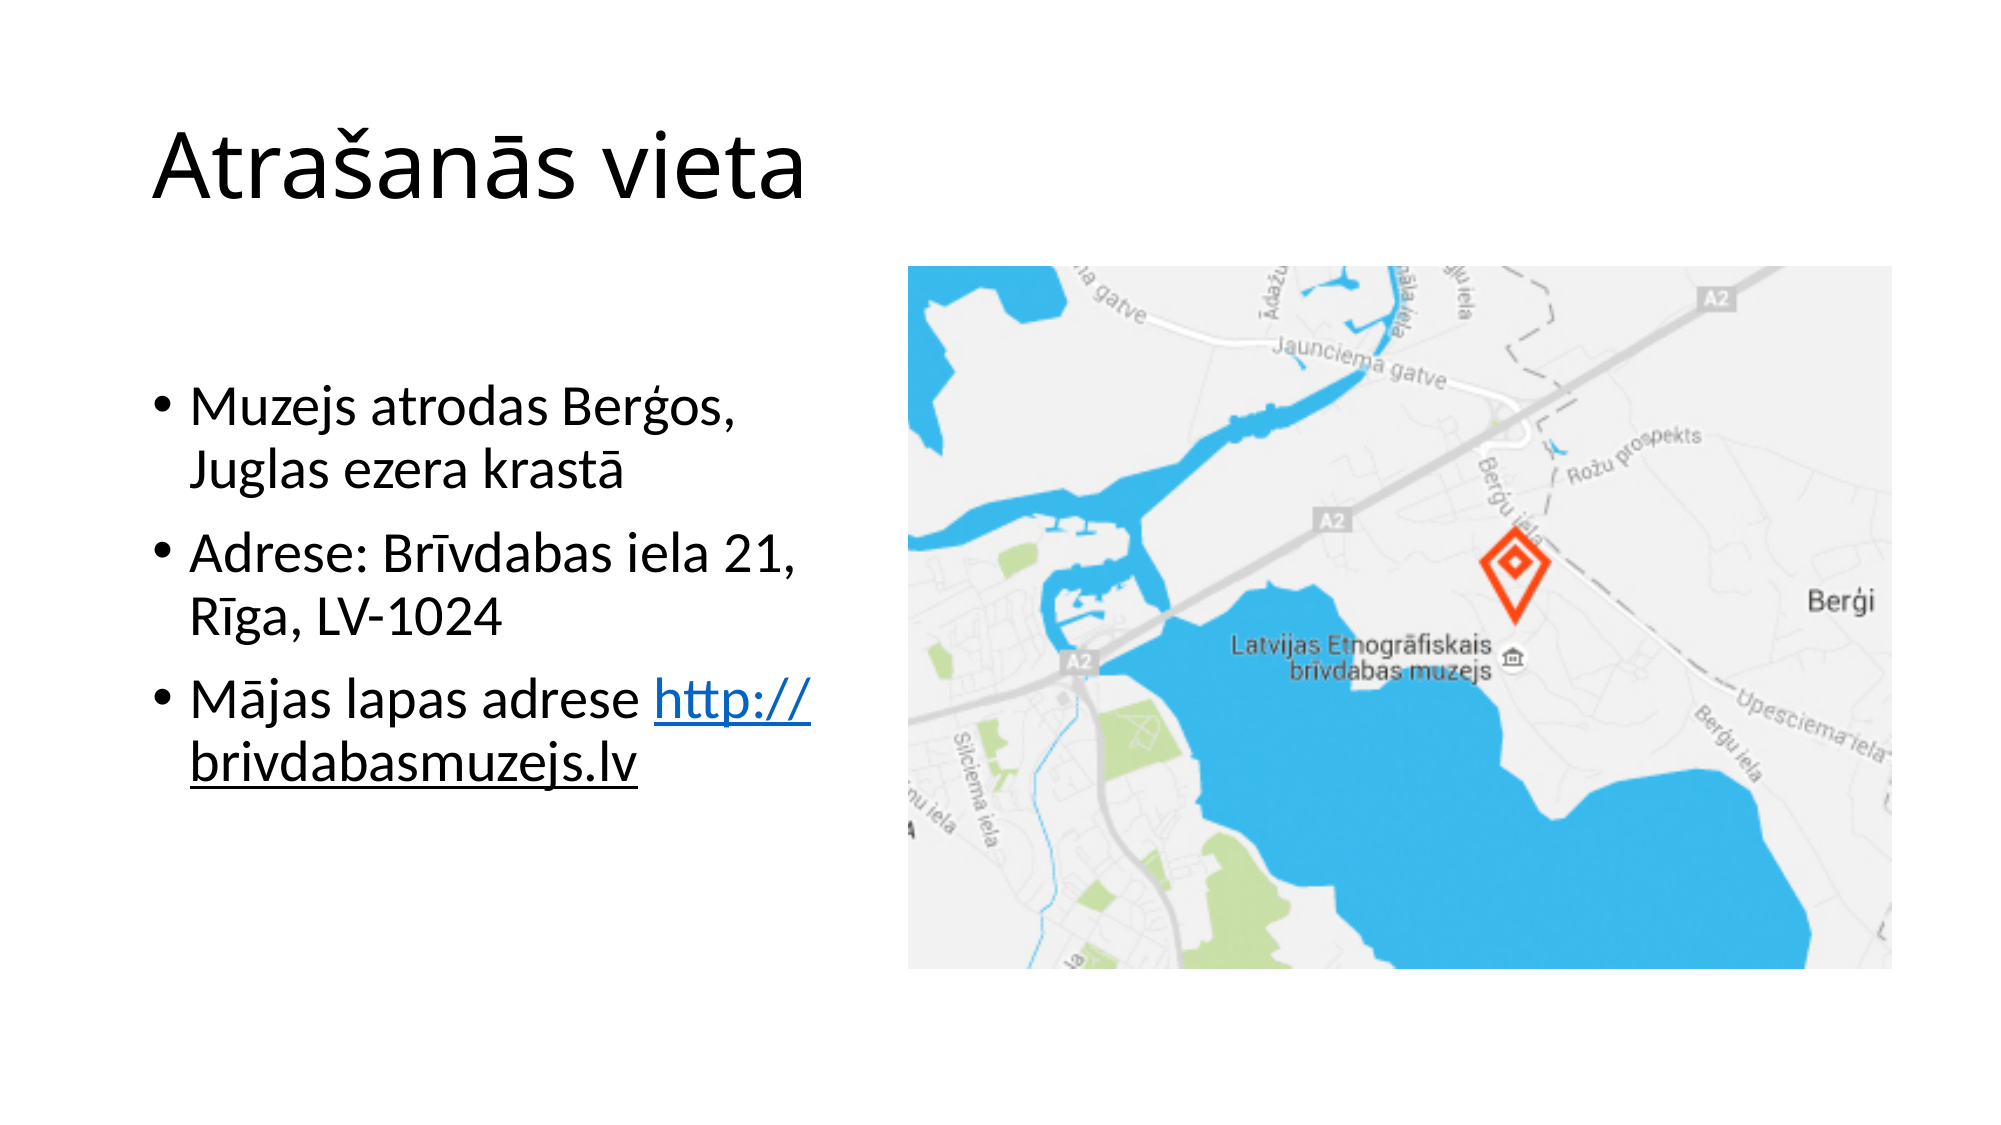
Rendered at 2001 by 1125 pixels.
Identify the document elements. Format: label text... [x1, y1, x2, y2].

list Muzejs atrodas Berģos, Juglas ezera krastā Adrese: Brīvdabas iela 21, Rīga, LV-1024 Mājas lapas adrese http://brivdabasmuzejs.lv [137, 367, 845, 969]
picture [908, 266, 1892, 969]
title Atrašanās vieta [137, 59, 1863, 278]
